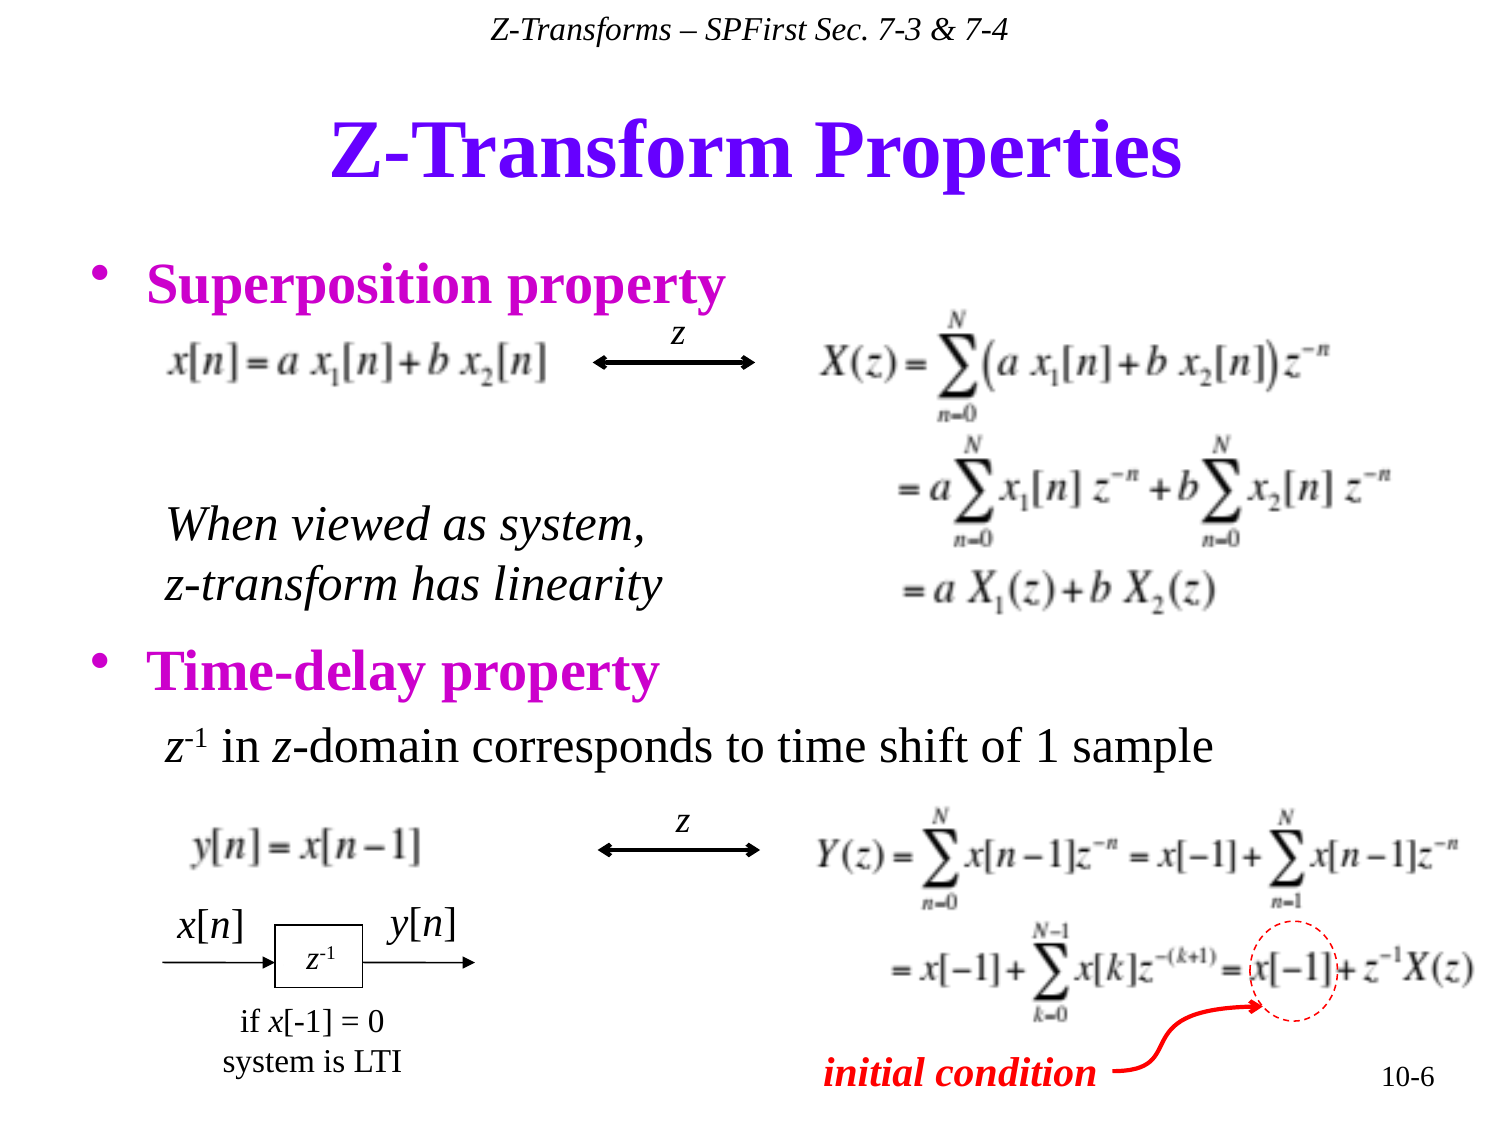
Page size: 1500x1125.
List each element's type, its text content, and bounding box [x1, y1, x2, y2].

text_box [812, 797, 1126, 913]
list Superposition property [75, 237, 1438, 325]
slide_number 10-6 [1137, 1049, 1451, 1125]
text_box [597, 787, 761, 851]
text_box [1216, 937, 1477, 994]
text_box [1262, 1003, 1328, 1022]
text_box When viewed as system, z-transform has linearity [149, 482, 738, 618]
text_box [1263, 921, 1324, 935]
text_box Time-delay property z-1 in z-domain corresponds to time shift of 1 sample [74, 624, 1438, 800]
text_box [897, 562, 1218, 619]
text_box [894, 424, 1399, 551]
text_box if x[-1] = 0 system is LTI [199, 996, 425, 1087]
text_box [887, 912, 1223, 1004]
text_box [1124, 799, 1466, 912]
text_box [185, 823, 426, 877]
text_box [814, 299, 1336, 426]
title Z-Transform Properties [75, 55, 1438, 237]
text_box Z-Transforms – SPFirst Sec. 7-3 & 7-4 [0, 0, 1500, 55]
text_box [592, 299, 756, 363]
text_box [162, 887, 488, 988]
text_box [162, 334, 549, 391]
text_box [762, 1006, 1263, 1104]
